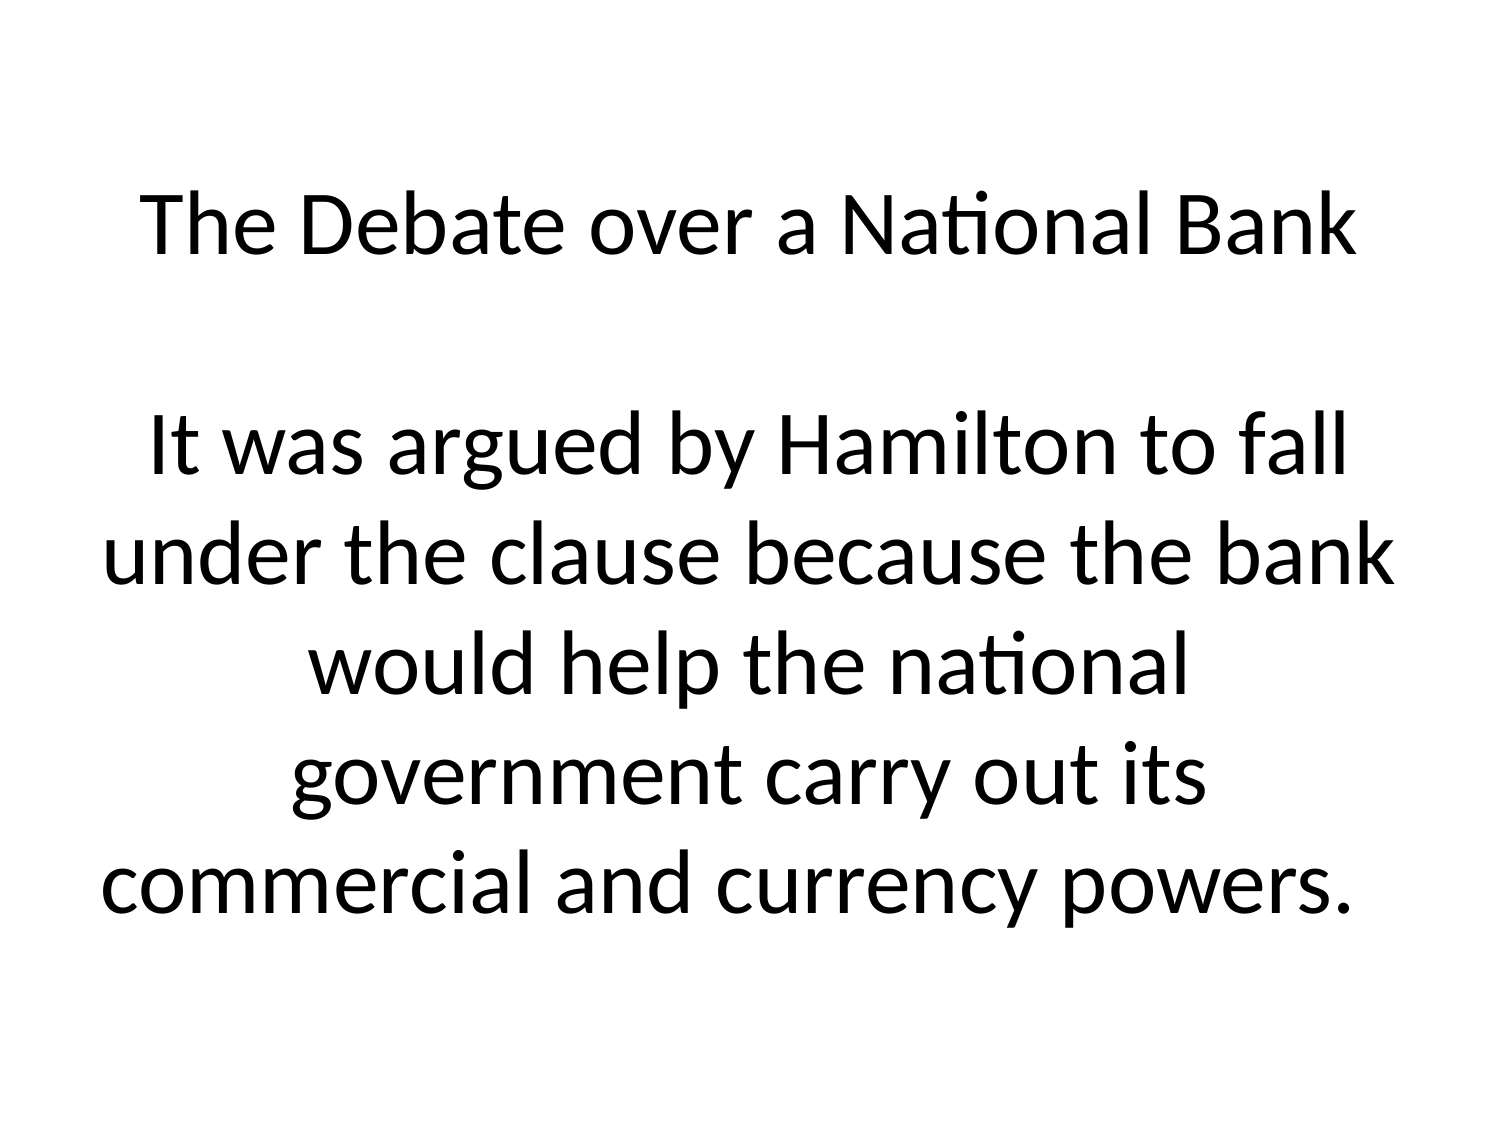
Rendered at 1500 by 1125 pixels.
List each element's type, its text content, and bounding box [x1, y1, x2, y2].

title The Debate over a National Bank It was argued by Hamilton to fall under the clause because the bank would help the national government carry out its commercial and currency powers. [74, 44, 1426, 1051]
